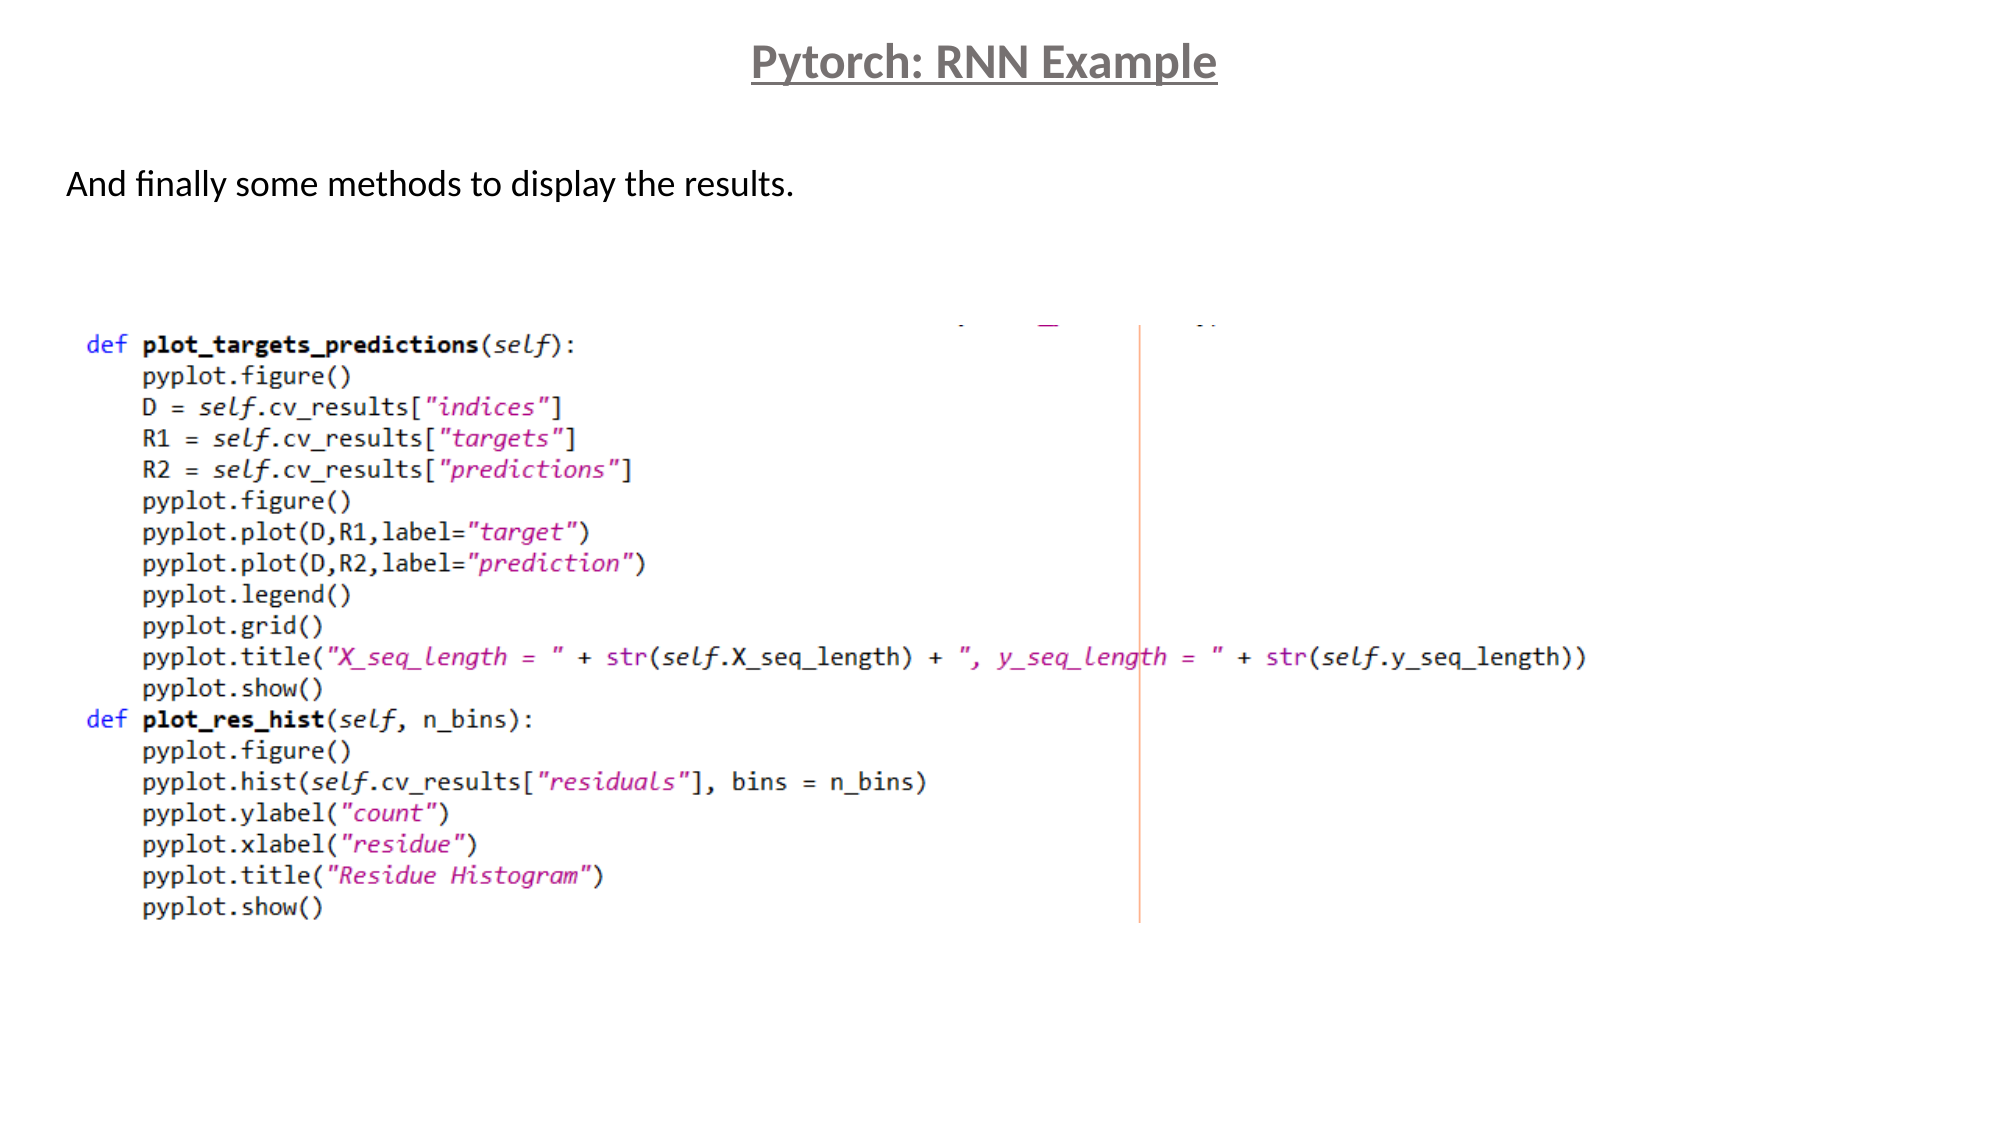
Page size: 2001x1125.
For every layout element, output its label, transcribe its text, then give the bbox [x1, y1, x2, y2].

text_box Pytorch: RNN Example [736, 20, 1233, 96]
text_box And finally some methods to display the results. [51, 152, 926, 212]
picture [74, 325, 1593, 923]
